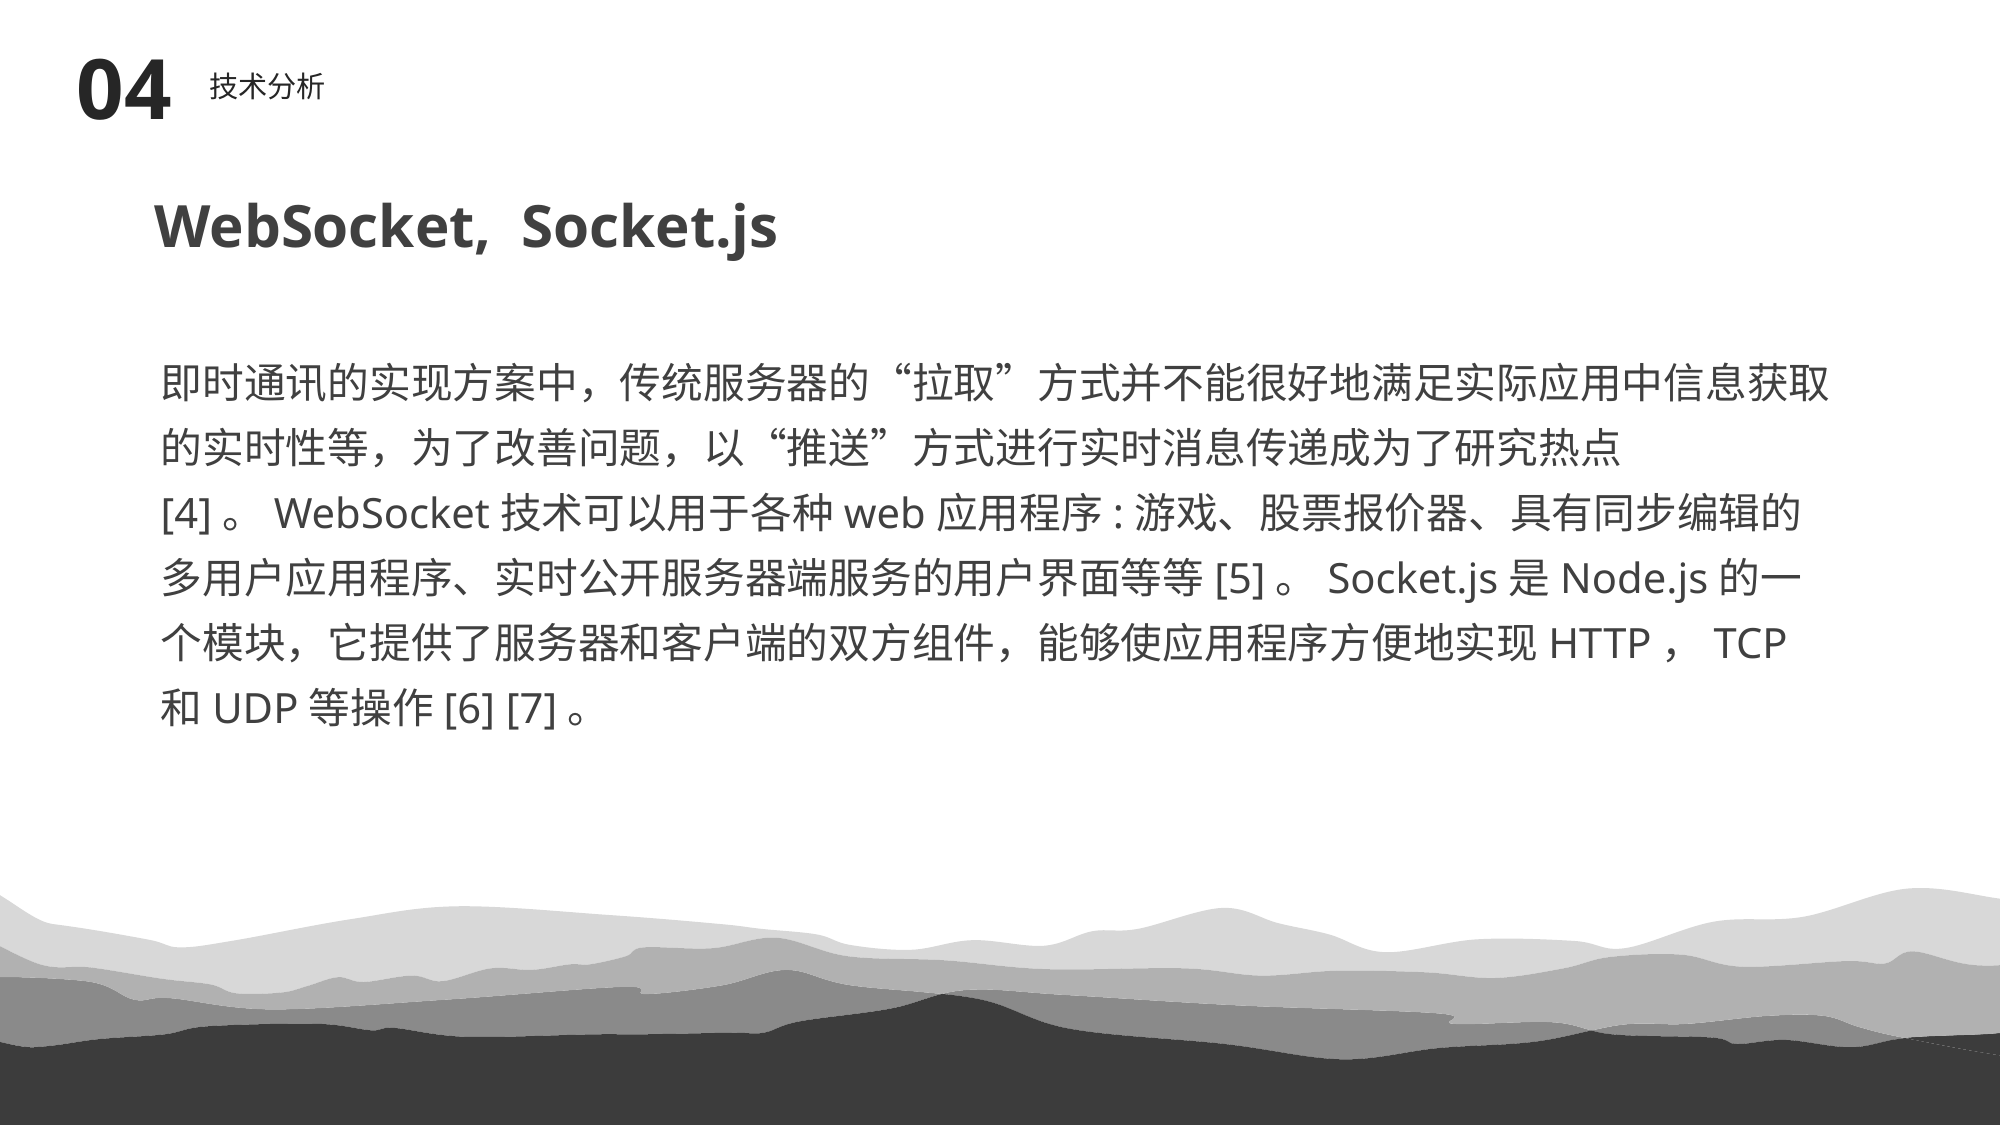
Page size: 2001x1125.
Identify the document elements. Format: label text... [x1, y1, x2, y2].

text_box 即时通讯的实现方案中，传统服务器的“拉取”方式并不能很好地满足实际应用中信息获取的实时性等，为了改善问题，以“推送”方式进行实时消息传递成为了研究热点[4]。WebSocket技术可以用于各种web应用程序:游戏、股票报价器、具有同步编辑的多用户应用程序、实时公开服务器端服务的用户界面等等[5]。Socket.js是Node.js的一个模块，它提供了服务器和客户端的双方组件，能够使应用程序方便地实现HTTP，TCP和UDP等操作[6] [7]。 [145, 334, 1854, 740]
text_box WebSocket, Socket.js [139, 161, 794, 267]
list 04 [61, 39, 195, 137]
list 技术分析 [194, 60, 501, 116]
